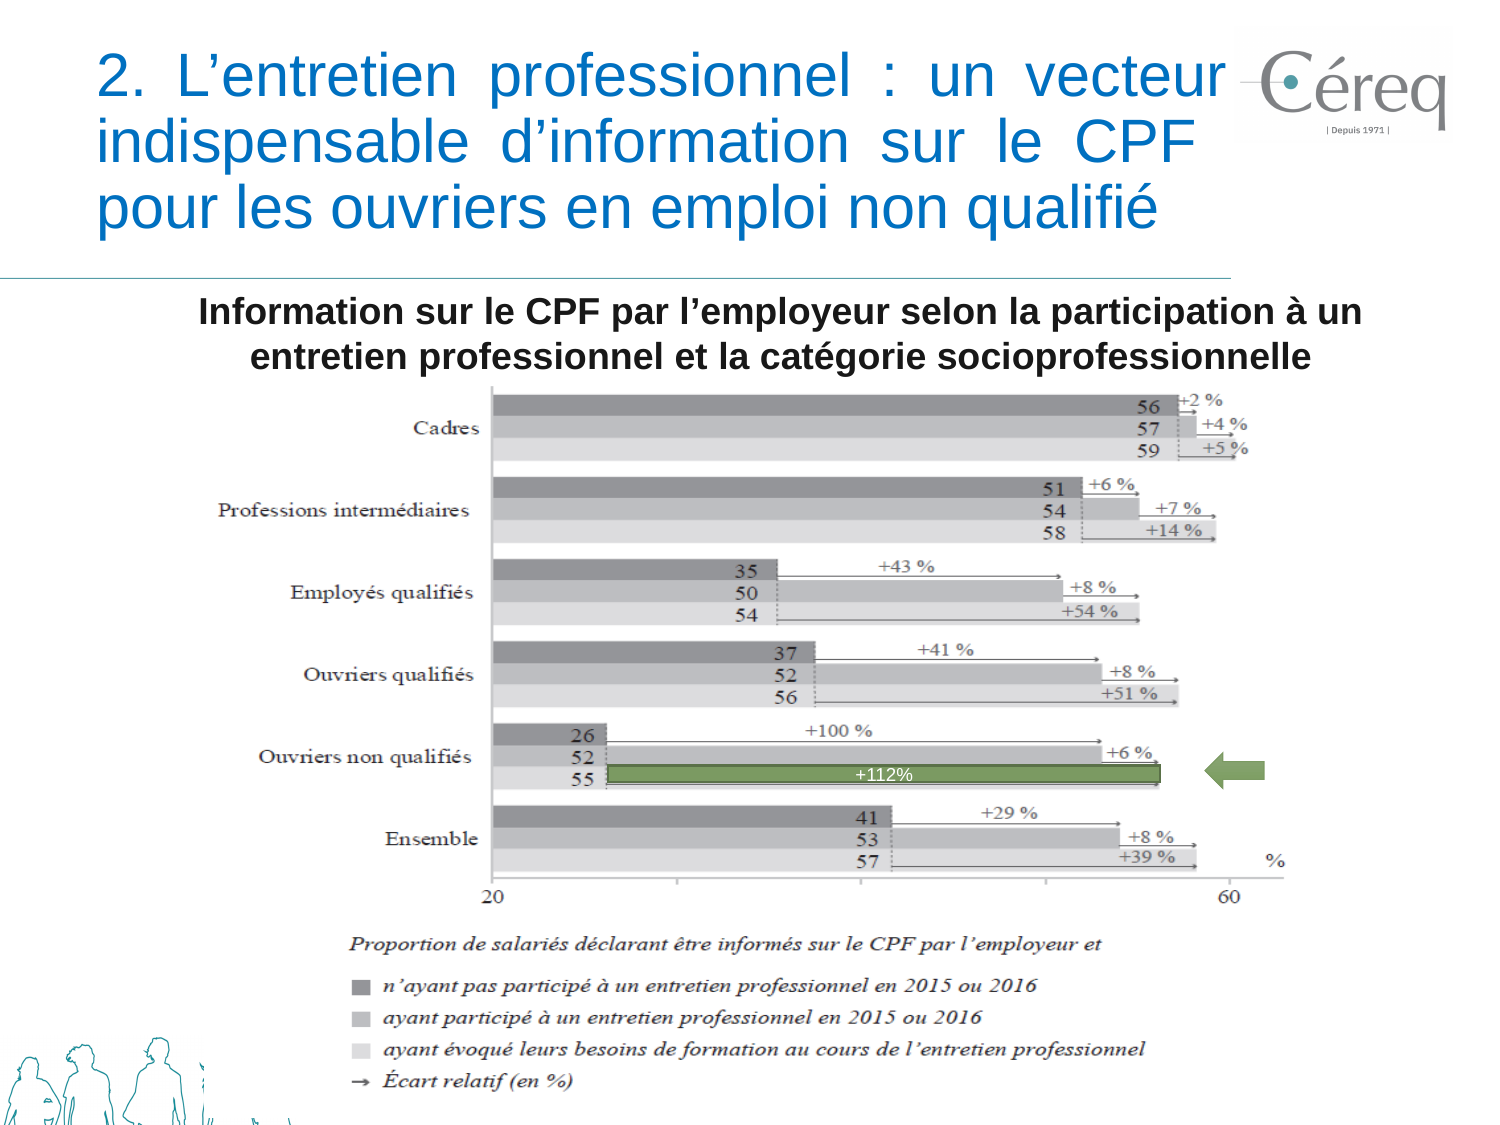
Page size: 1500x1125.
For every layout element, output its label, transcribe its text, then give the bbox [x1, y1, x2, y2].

title 2. L’entretien professionnel : un vecteur indispensable d’information sur le CPF pour les ouvriers en emploi non qualifié [81, 34, 1244, 252]
text_box Information sur le CPF par l’employeur selon la participation à un entretien professionnel et la catégorie socioprofessionnelle [155, 279, 1408, 475]
picture [0, 361, 1296, 1125]
picture [1234, 26, 1453, 143]
